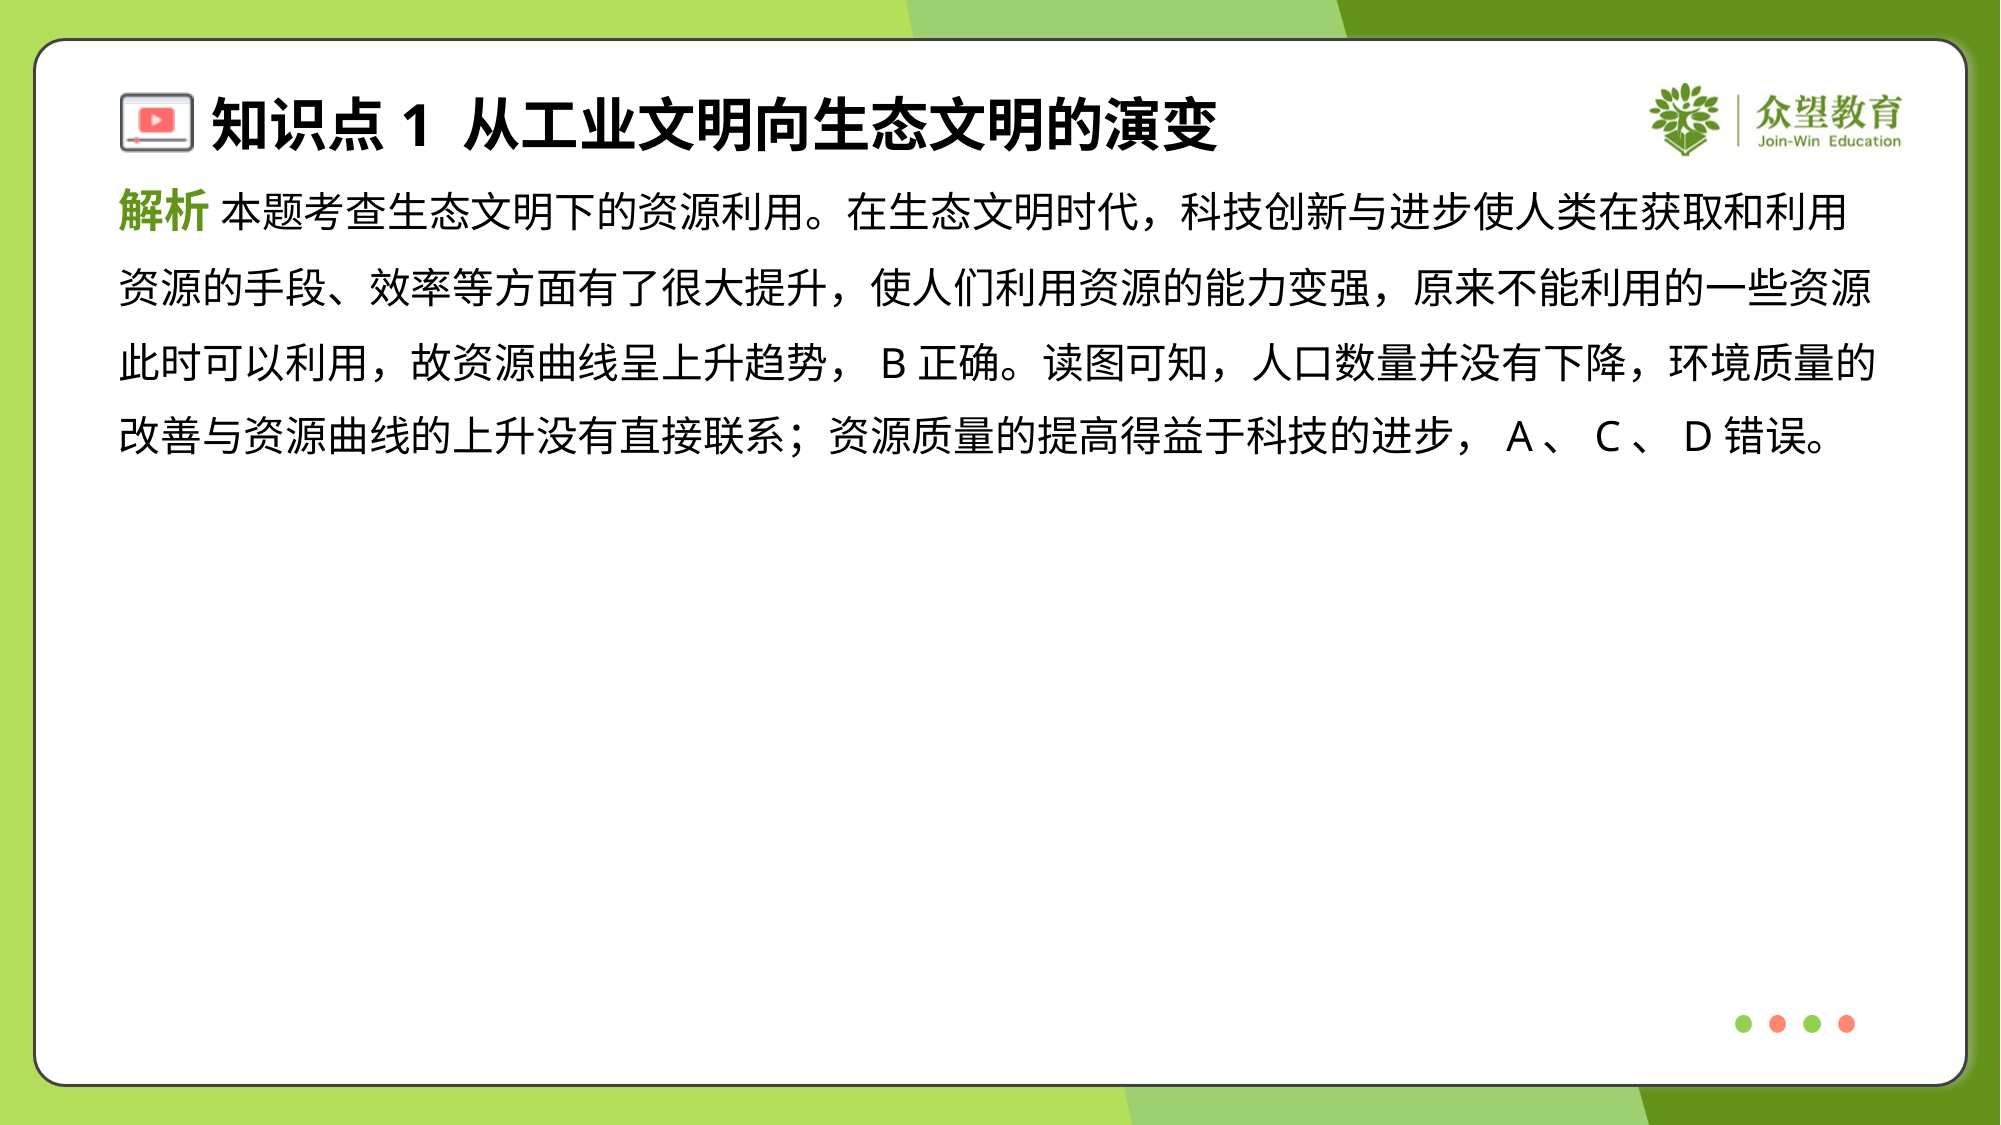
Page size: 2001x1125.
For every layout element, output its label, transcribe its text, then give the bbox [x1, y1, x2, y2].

picture [0, 0, 2000, 1125]
text_box 解析 本题考查生态文明下的资源利用。在生态文明时代，科技创新与进步使人类在获取和利用 资源的手段、效率等方面有了很大提升，使人们利用资源的能力变强，原来不能利用的一些资源 此时可以利用，故资源曲线呈上升趋势，B正确。读图可知，人口数量并没有下降，环境质量的 改善与资源曲线的上升没有直接联系；资源质量的提高得益于科技的进步，A、C、D错误。 [118, 159, 1883, 452]
